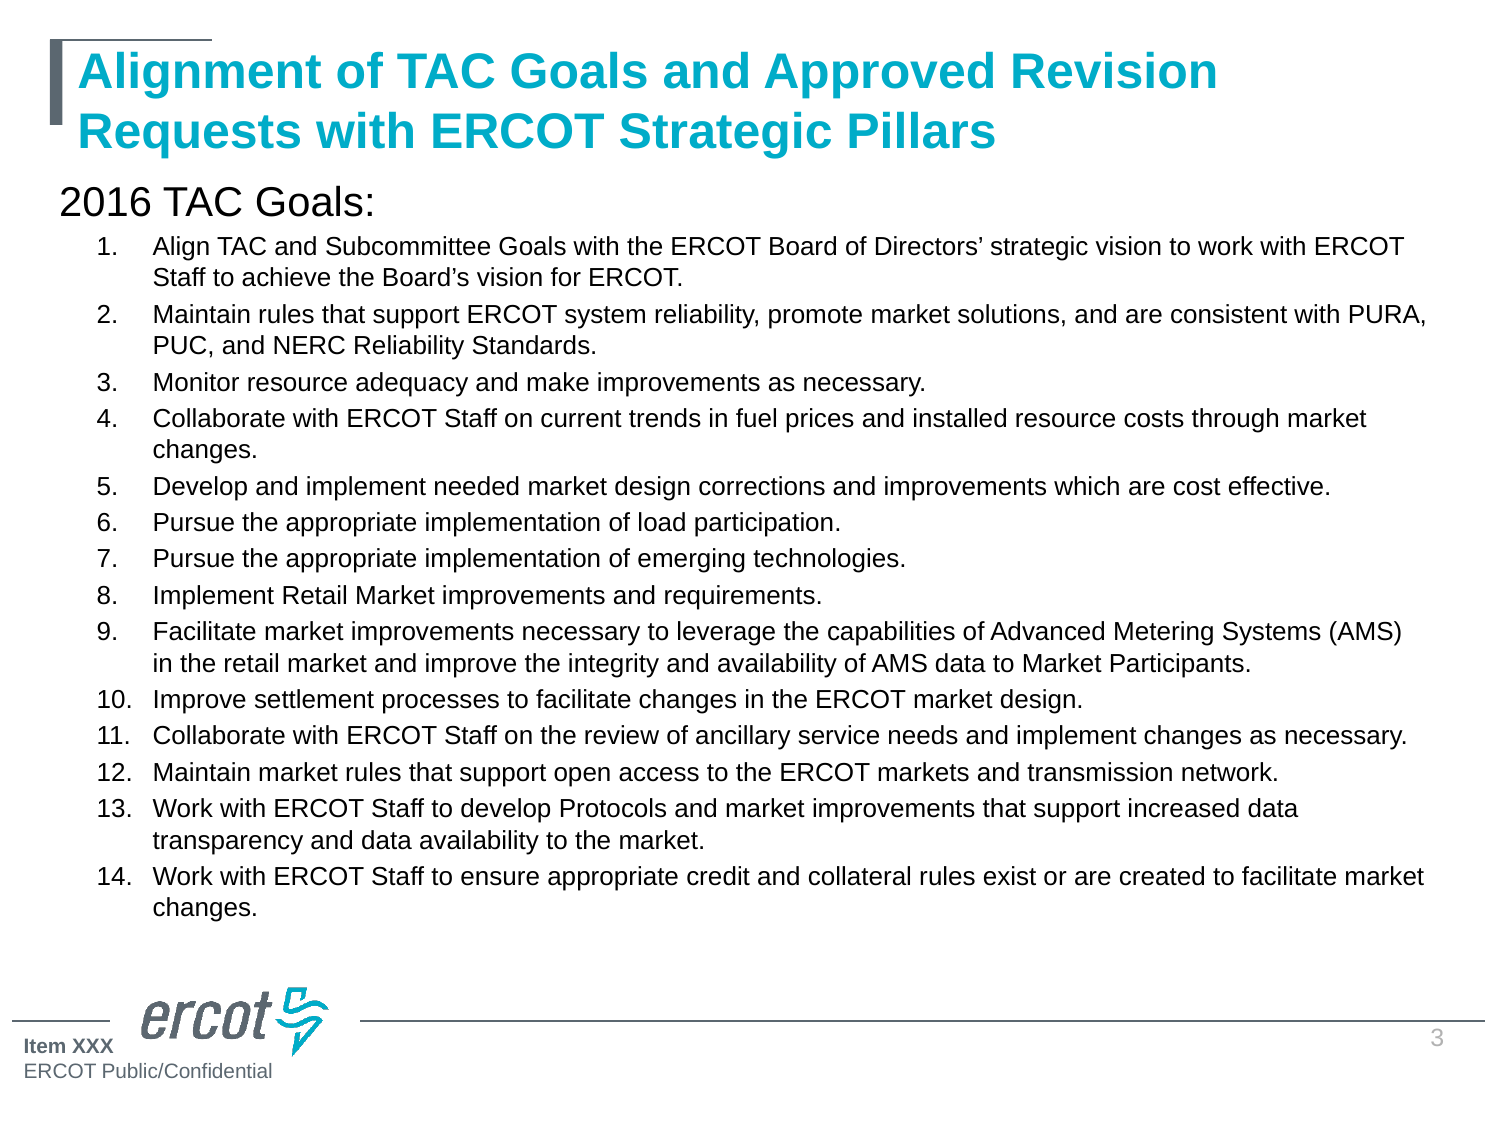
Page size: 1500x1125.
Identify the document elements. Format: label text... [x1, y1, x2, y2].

title Alignment of TAC Goals and Approved Revision Requests with ERCOT Strategic Pillars [62, 31, 1451, 125]
picture [137, 1030, 332, 1059]
list 2016 TAC Goals: Align TAC and Subcommittee Goals with the ERCOT Board of Directors’ strategic vision to work with ERCOT Staff to achieve the Board’s vision for ERCOT. Maintain rules that support ERCOT system reliability, promote market solutions, and are consistent with PURA, PUC, and NERC Reliability Standards. Monitor resource adequacy and make improvements as necessary. Collaborate with ERCOT Staff on current trends in fuel prices and installed resource costs through market changes. Develop and implement needed market design corrections and improvements which are cost effective. Pursue the appropriate implementation of load participation. Pursue the appropriate implementation of emerging technologies. Implement Retail Market improvements and requirements. Facilitate market improvements necessary to leverage the capabilities of Advanced Metering Systems (AMS) in the retail market and improve the integrity and availability of AMS data to Market Participants. Improve settlement processes to facilitate changes in the ERCOT market design. Collaborate with ERCOT Staff on the review of ancillary service needs and implement changes as necessary. Maintain market rules that support open access to the ERCOT markets and transmission network. Work with ERCOT Staff to develop Protocols and market improvements that support increased data transparency and data availability to the market. Work with ERCOT Staff to ensure appropriate credit and collateral rules exist or are created to facilitate market changes. [44, 167, 1445, 1030]
slide_number 3 [1387, 1012, 1488, 1062]
